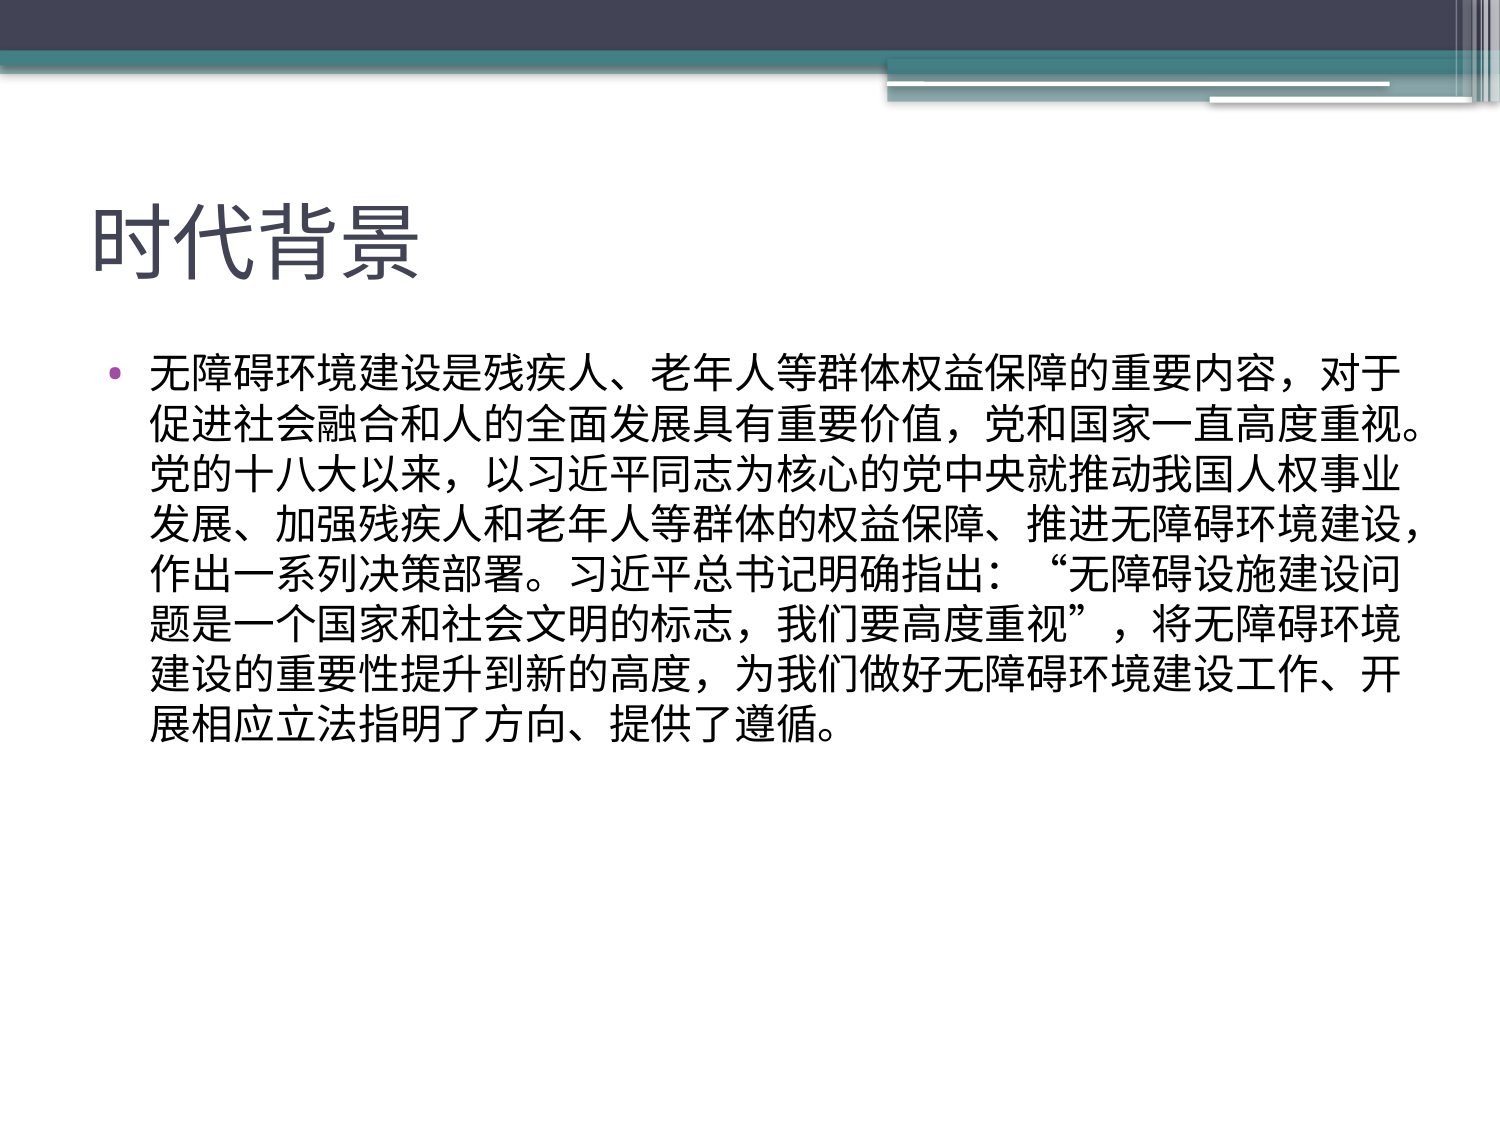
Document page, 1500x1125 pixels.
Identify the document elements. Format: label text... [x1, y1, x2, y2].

title 时代背景 [75, 164, 1425, 317]
list 无障碍环境建设是残疾人、老年人等群体权益保障的重要内容，对于促进社会融合和人的全面发展具有重要价值，党和国家一直高度重视。党的十八大以来，以习近平同志为核心的党中央就推动我国人权事业发展、加强残疾人和老年人等群体的权益保障、推进无障碍环境建设，作出一系列决策部署。习近平总书记明确指出：“无障碍设施建设问题是一个国家和社会文明的标志，我们要高度重视”，将无障碍环境建设的重要性提升到新的高度，为我们做好无障碍环境建设工作、开展相应立法指明了方向、提供了遵循。 [75, 339, 1425, 1079]
